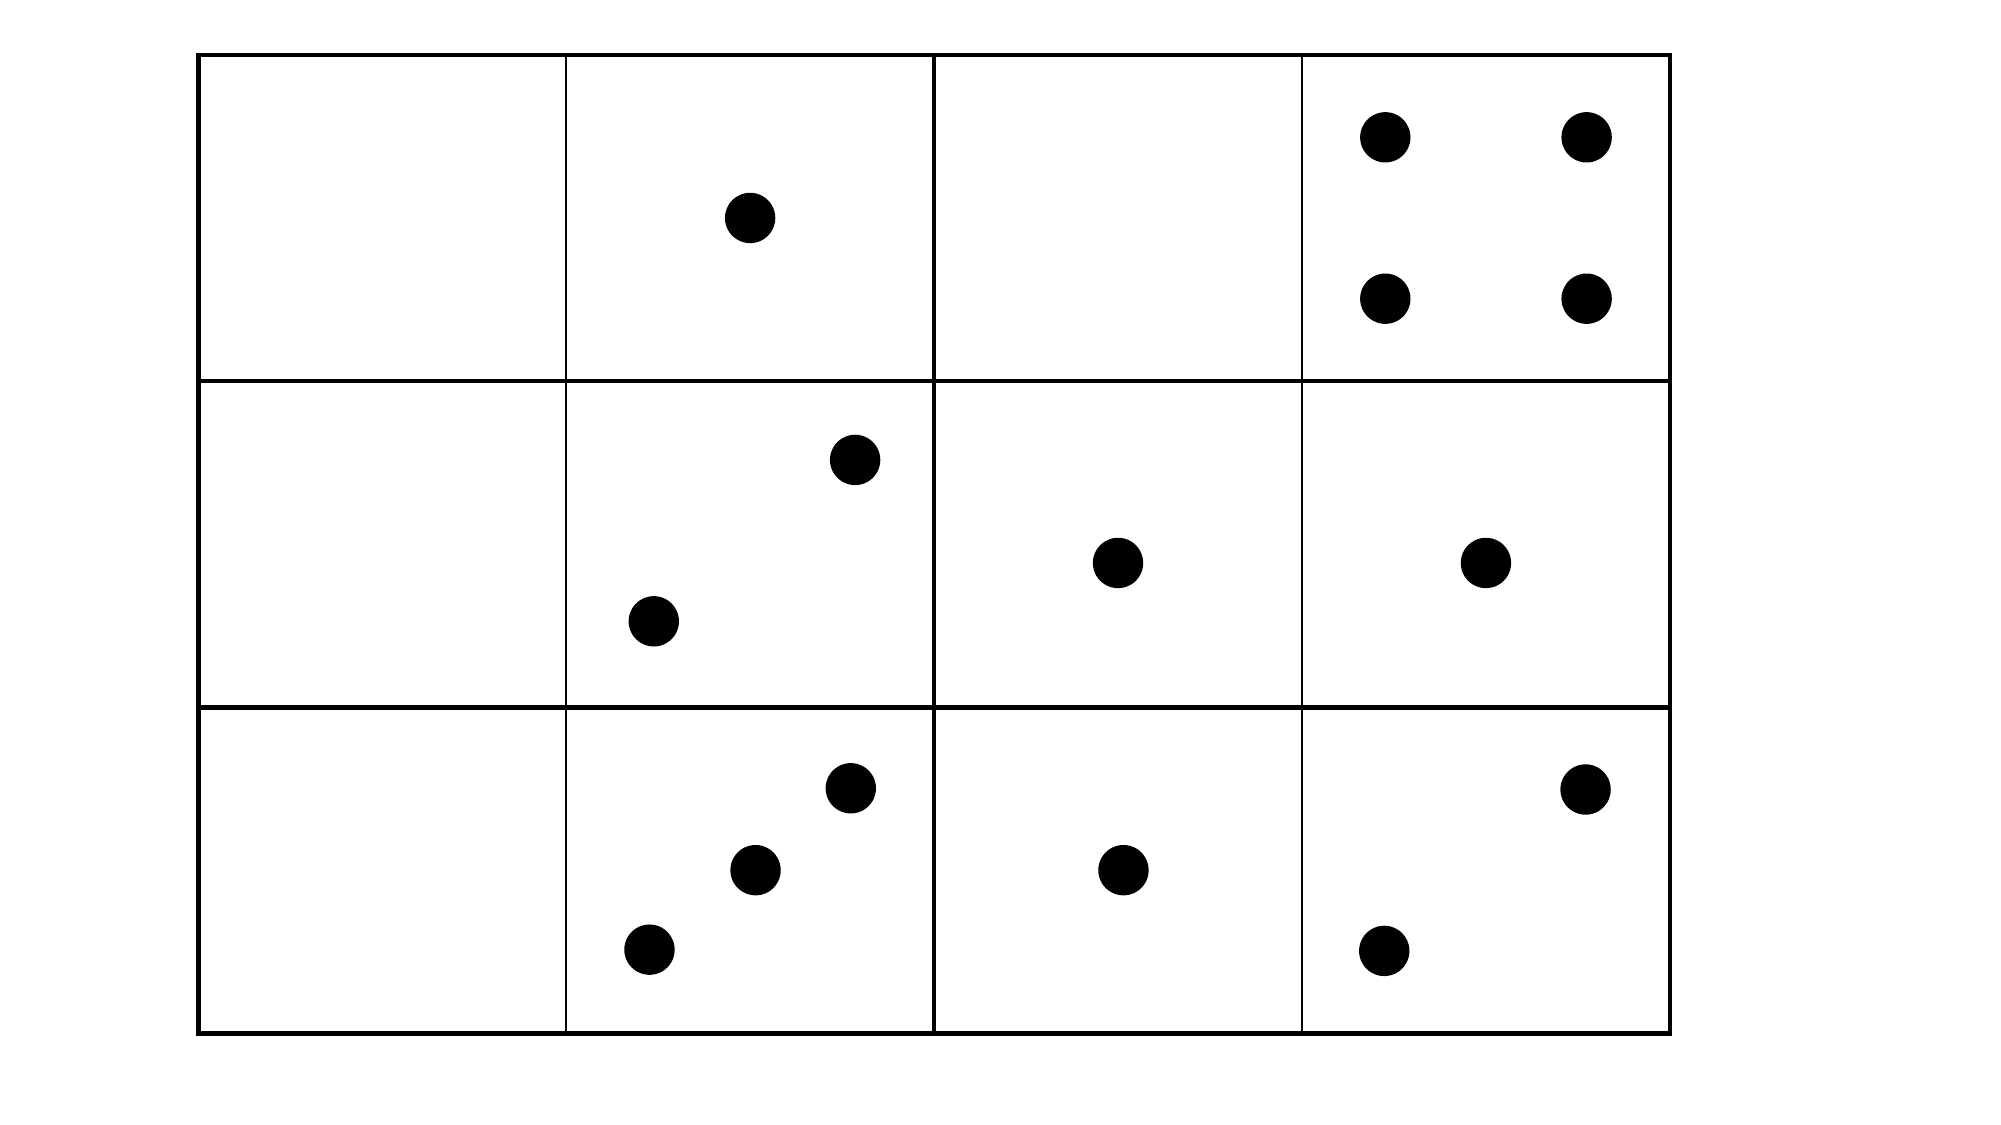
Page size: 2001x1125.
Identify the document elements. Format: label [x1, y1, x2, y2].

text_box [198, 54, 1670, 1034]
